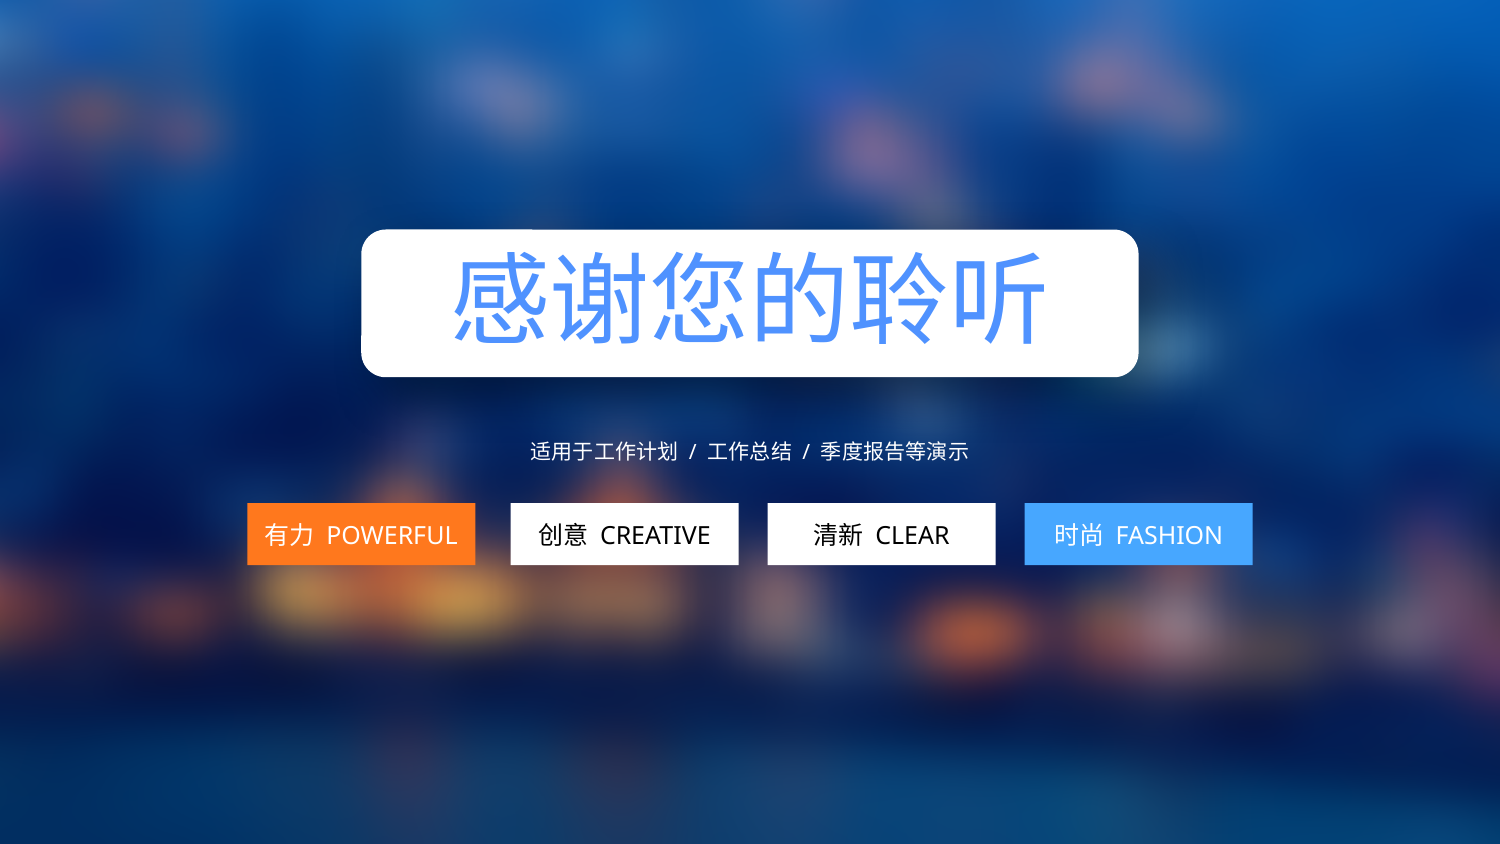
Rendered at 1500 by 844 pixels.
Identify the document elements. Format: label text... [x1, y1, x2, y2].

picture [0, 0, 1500, 844]
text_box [361, 229, 1139, 378]
text_box 适用于工作计划 / 工作总结 / 季度报告等演示 [515, 430, 985, 471]
text_box 有力 POWERFUL [246, 502, 476, 566]
text_box 时尚 FASHION [1024, 502, 1254, 566]
text_box 清新 CLEAR [767, 502, 997, 566]
text_box 创意 CREATIVE [510, 502, 740, 566]
